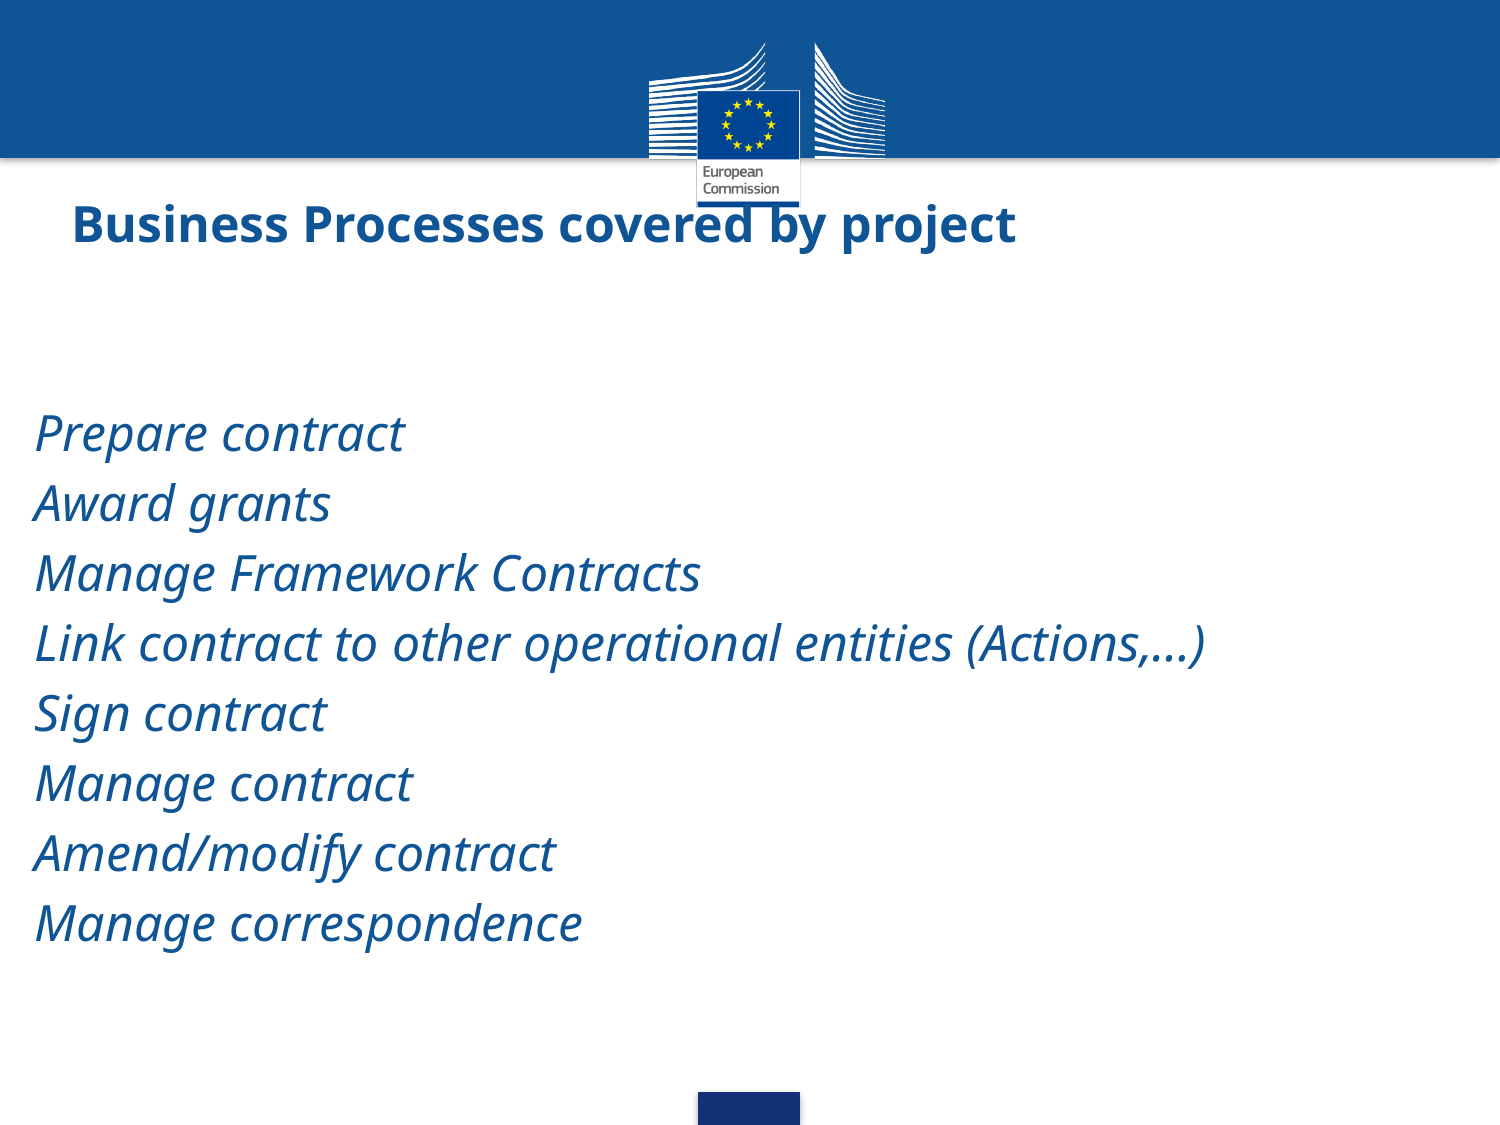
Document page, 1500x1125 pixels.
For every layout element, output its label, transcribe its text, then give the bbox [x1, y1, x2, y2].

list Business Processes covered by project Prepare contract Award grants Manage Framework Contracts Link contract to other operational entities (Actions,…) Sign contract Manage contract Amend/modify contract Manage correspondence [0, 184, 1500, 1125]
picture [649, 42, 885, 184]
